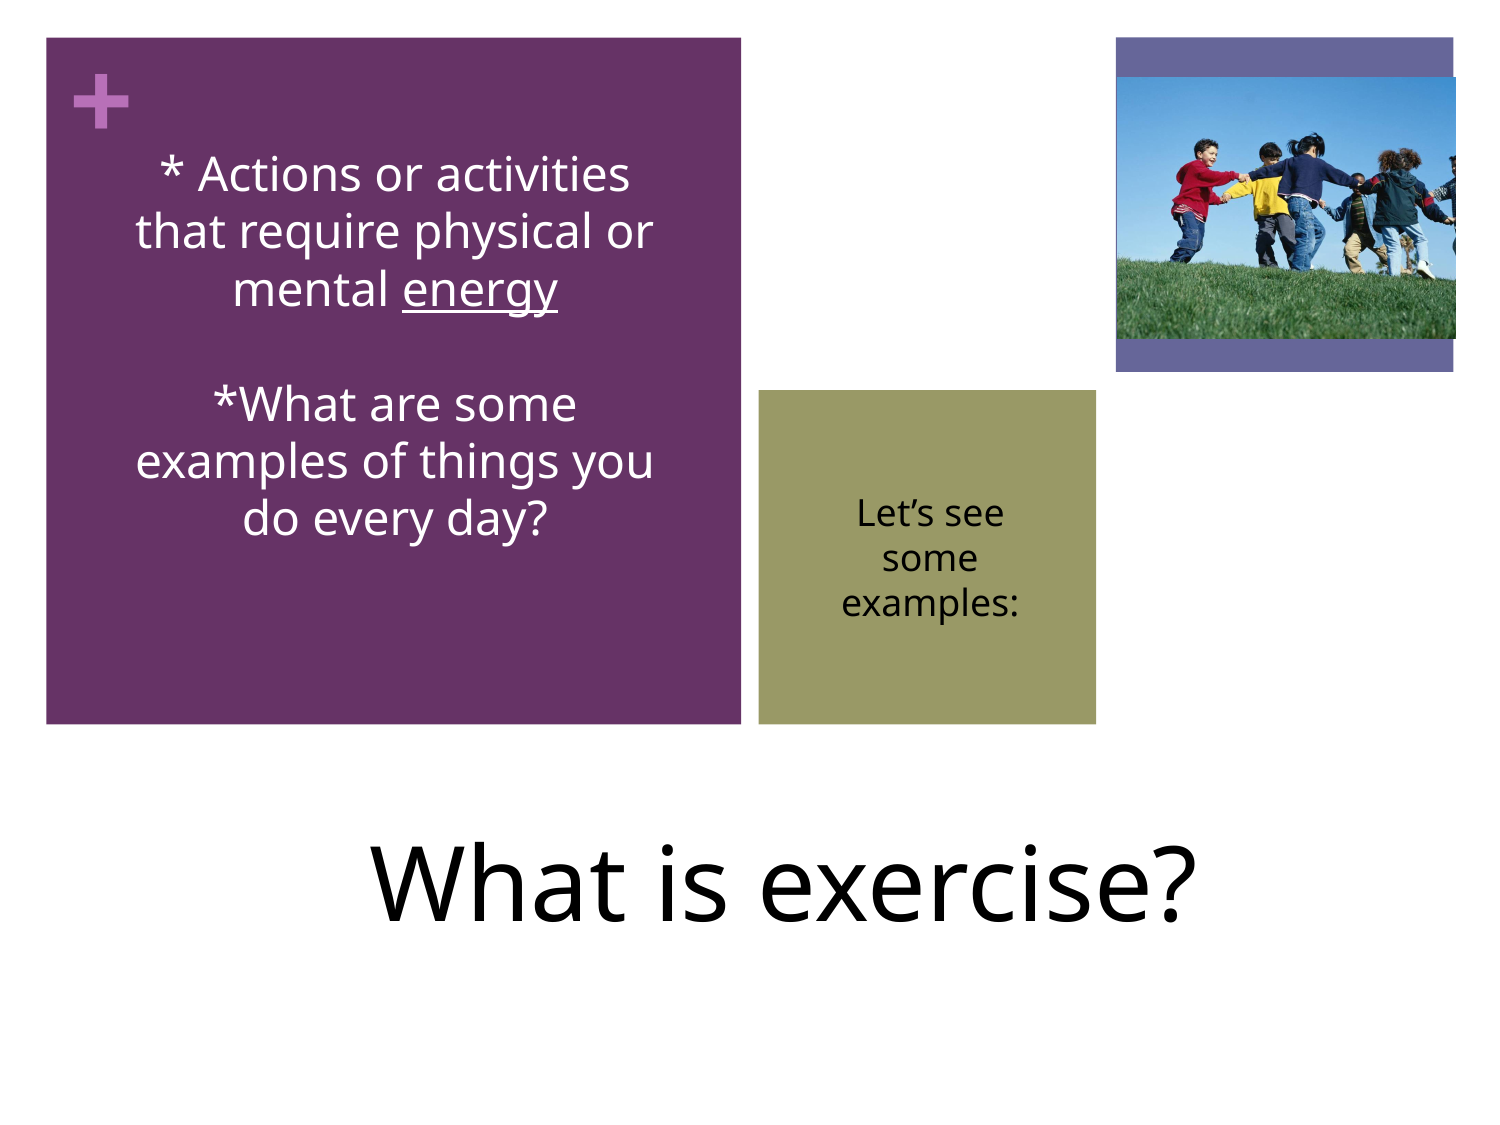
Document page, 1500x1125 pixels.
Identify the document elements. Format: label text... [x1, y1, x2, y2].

picture [1117, 40, 1456, 376]
list What is exercise? [306, 809, 1262, 1026]
title * Actions or activities that require physical or mental energy *What are some examples of things you do every day? [103, 135, 687, 615]
text_box Let’s see some examples: [812, 481, 1049, 631]
